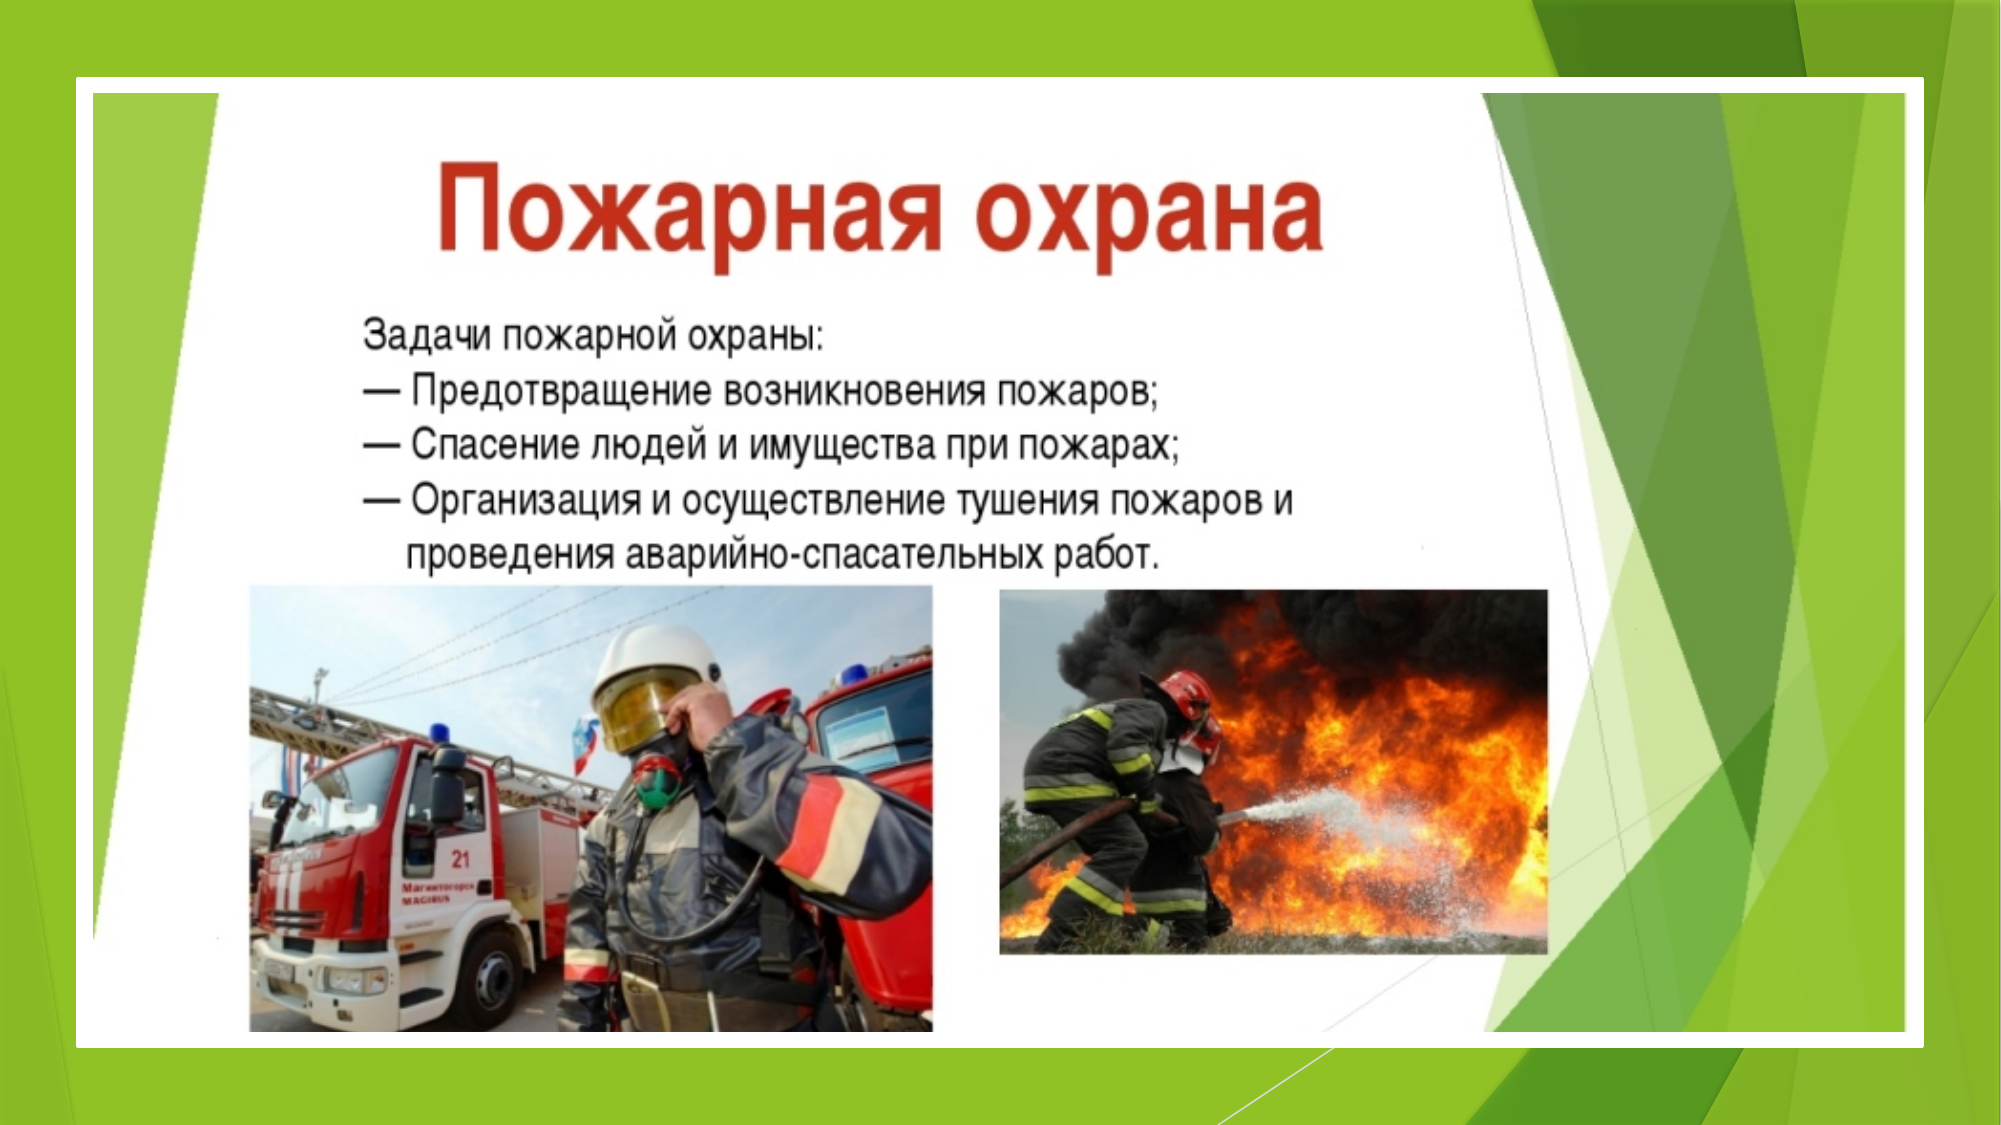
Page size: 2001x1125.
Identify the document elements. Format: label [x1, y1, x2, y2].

picture [92, 93, 1908, 1032]
text_box [0, 0, 2000, 1125]
